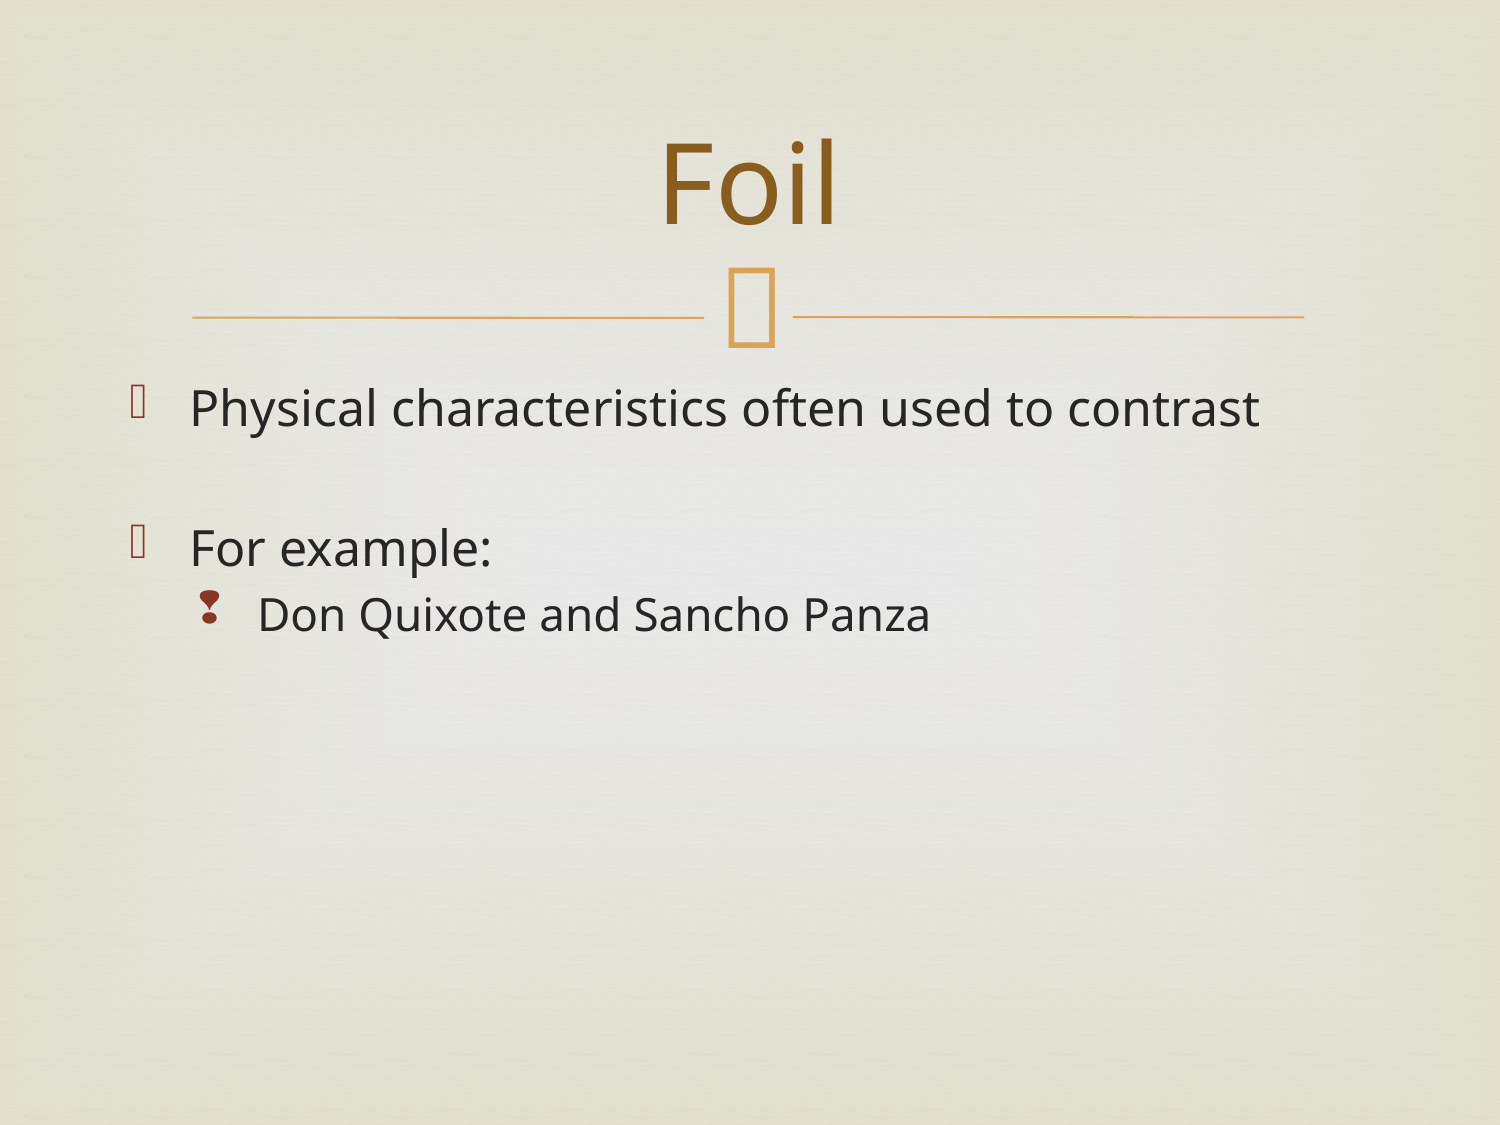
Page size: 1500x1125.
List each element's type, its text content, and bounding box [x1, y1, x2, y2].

list Physical characteristics often used to contrast For example: Don Quixote and Sancho Panza [114, 368, 1386, 1005]
title Foil [112, 93, 1386, 267]
